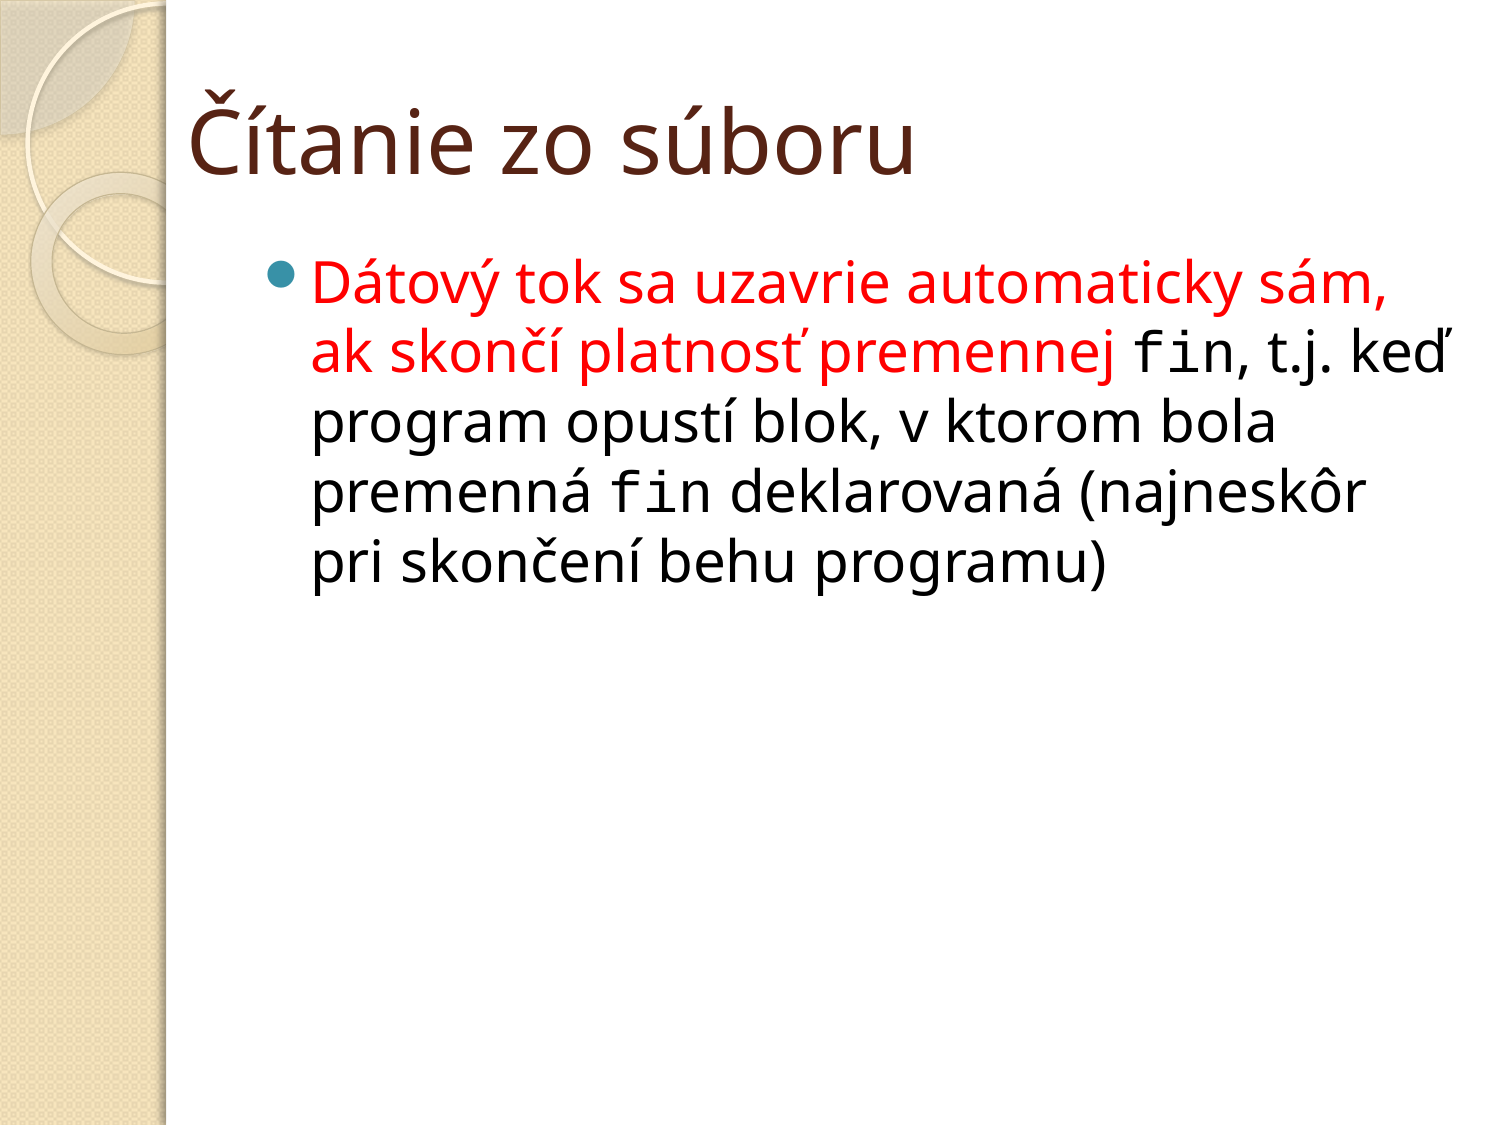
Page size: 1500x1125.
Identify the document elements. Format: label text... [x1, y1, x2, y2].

list Dátový tok sa uzavrie automaticky sám, ak skončí platnosť premennej fin, t.j. keď program opustí blok, v ktorom bola premenná fin deklarovaná (najneskôr pri skončení behu programu) [235, 237, 1466, 1125]
title Čítanie zo súboru [171, 45, 1466, 233]
